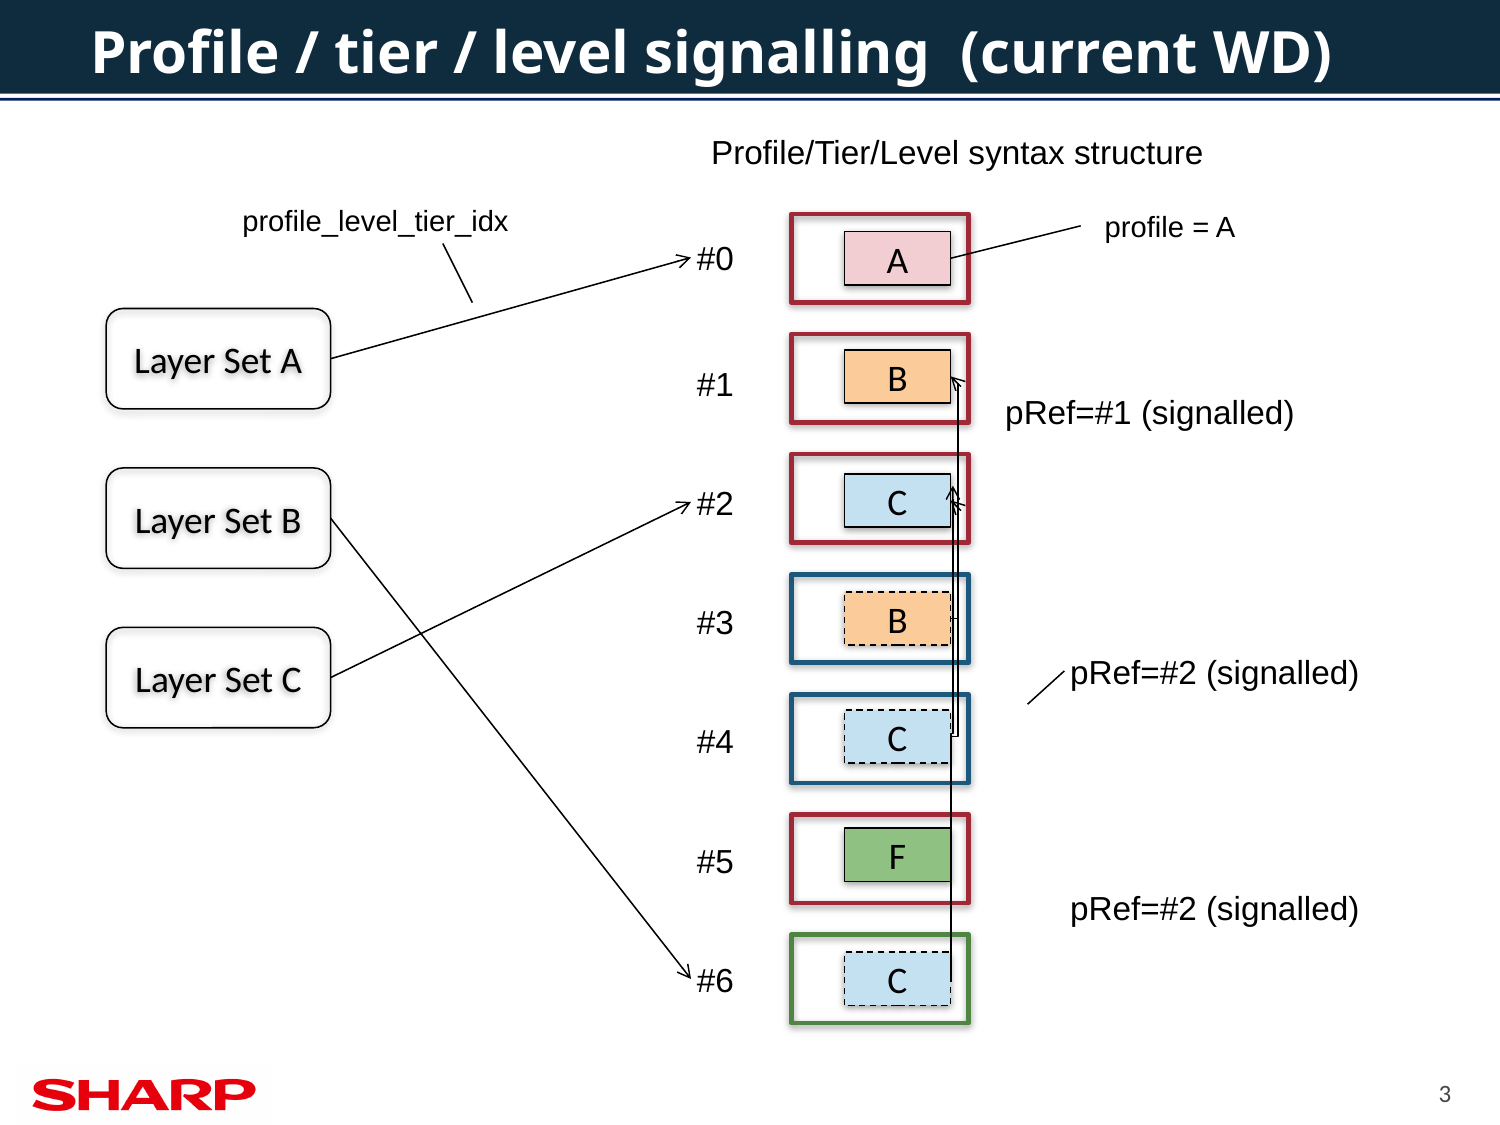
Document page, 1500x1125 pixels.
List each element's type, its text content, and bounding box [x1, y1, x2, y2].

text_box [791, 814, 945, 904]
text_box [330, 502, 692, 678]
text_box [1027, 671, 1064, 705]
text_box B [844, 349, 951, 404]
text_box C [844, 473, 945, 528]
text_box F [844, 827, 945, 882]
text_box [959, 694, 969, 784]
text_box Layer Set C [105, 626, 325, 729]
text_box [791, 333, 969, 423]
text_box #4 [696, 714, 741, 767]
text_box #3 [697, 595, 741, 648]
text_box #6 [691, 953, 741, 1005]
text_box pRef=#1 (signalled) [999, 385, 1301, 437]
text_box A [844, 231, 951, 286]
text_box [791, 694, 945, 784]
picture [17, 1064, 271, 1125]
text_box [950, 376, 954, 485]
text_box #0 [691, 231, 741, 284]
text_box [791, 213, 969, 303]
text_box [959, 453, 969, 543]
text_box #2 [691, 476, 741, 528]
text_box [442, 243, 473, 303]
text_box #1 [691, 356, 741, 409]
text_box [791, 573, 944, 664]
text_box pRef=#2 (signalled) [1064, 645, 1366, 697]
text_box #5 [696, 833, 741, 886]
text_box B [844, 591, 944, 646]
text_box C [844, 951, 951, 1006]
text_box profile_level_tier_idx [236, 196, 516, 243]
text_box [330, 257, 692, 359]
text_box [950, 485, 954, 982]
text_box profile = A [1098, 202, 1242, 249]
text_box C [844, 709, 945, 764]
text_box Profile/Tier/Level syntax structure [705, 125, 1211, 178]
text_box pRef=#2 (signalled) [1064, 881, 1366, 934]
text_box Layer Set A [105, 307, 332, 410]
text_box [960, 573, 969, 664]
slide_number 3 [1345, 1062, 1467, 1108]
title Profile / tier / level signalling (current WD) [74, 15, 1426, 85]
text_box [791, 934, 969, 1024]
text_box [330, 684, 692, 980]
text_box [959, 814, 969, 904]
text_box [791, 453, 945, 543]
text_box Layer Set B [105, 467, 332, 570]
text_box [950, 225, 1081, 259]
